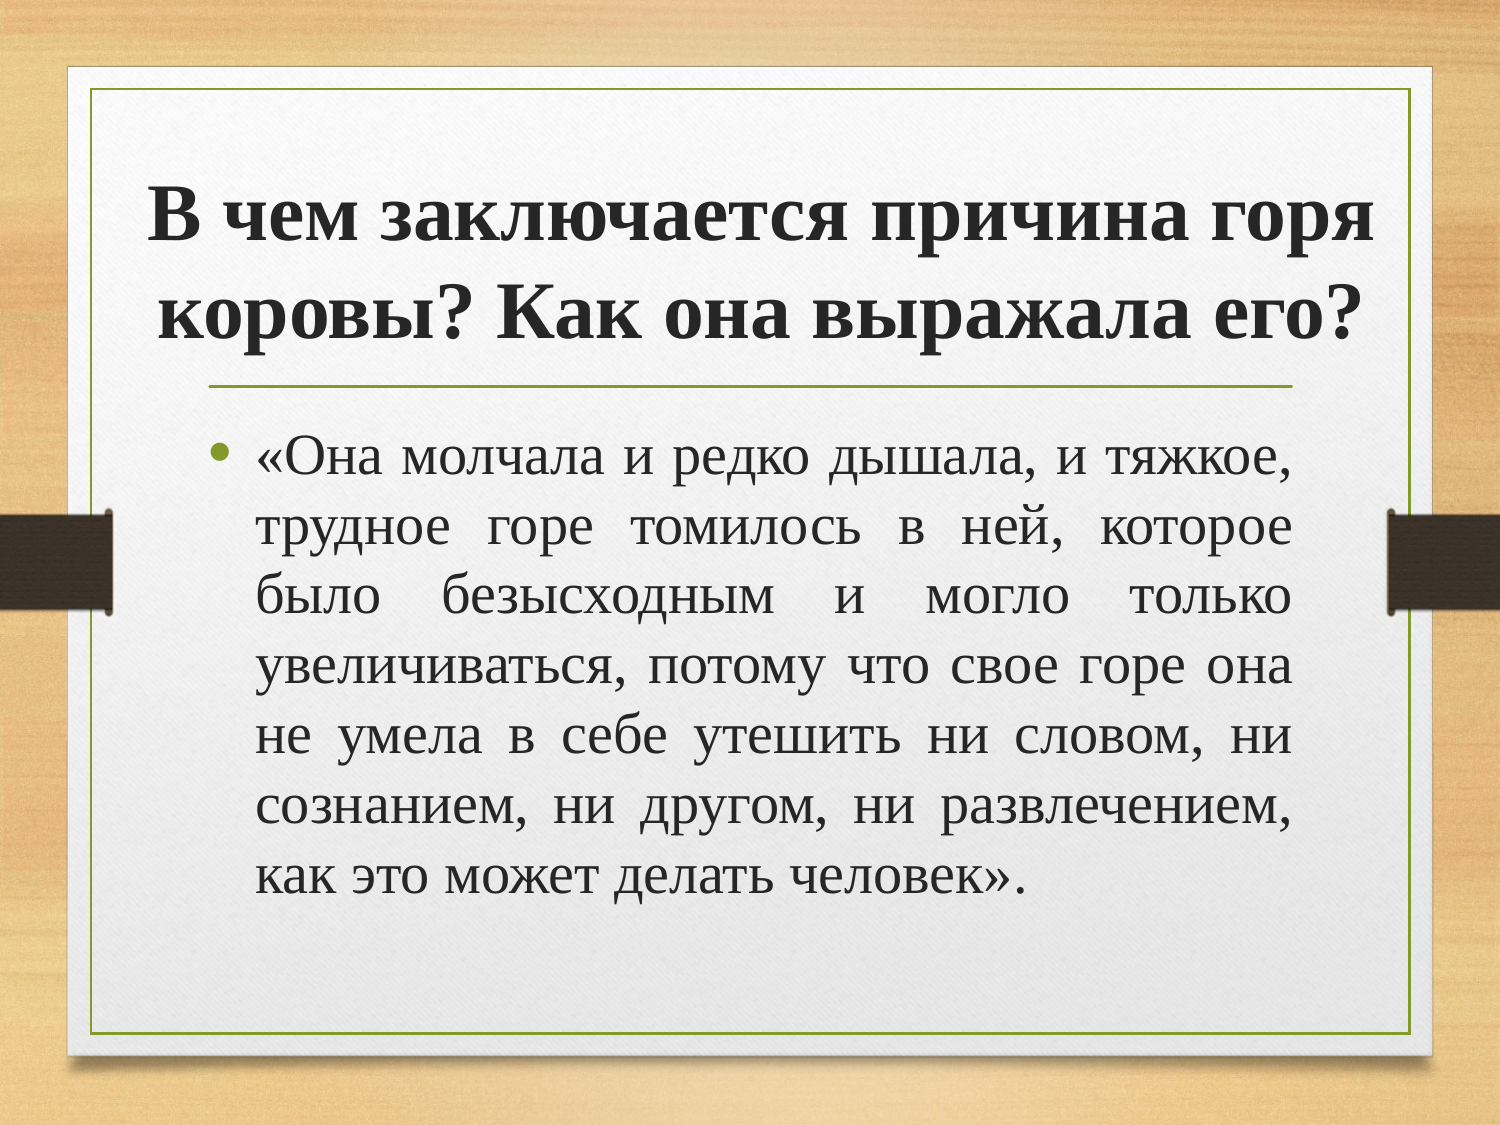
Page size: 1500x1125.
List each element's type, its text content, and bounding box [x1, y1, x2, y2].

title В чем заключается причина горя коровы? Как она выражала его? [123, 150, 1400, 365]
list «Она молчала и редко дышала, и тяжкое, трудное горе томилось в ней, которое было безысходным и могло только увеличиваться, потому что свое горе она не умела в себе утешить ни словом, ни сознанием, ни другом, ни развлечением, как это может делать человек». [193, 408, 1309, 974]
picture [0, 0, 1500, 1125]
